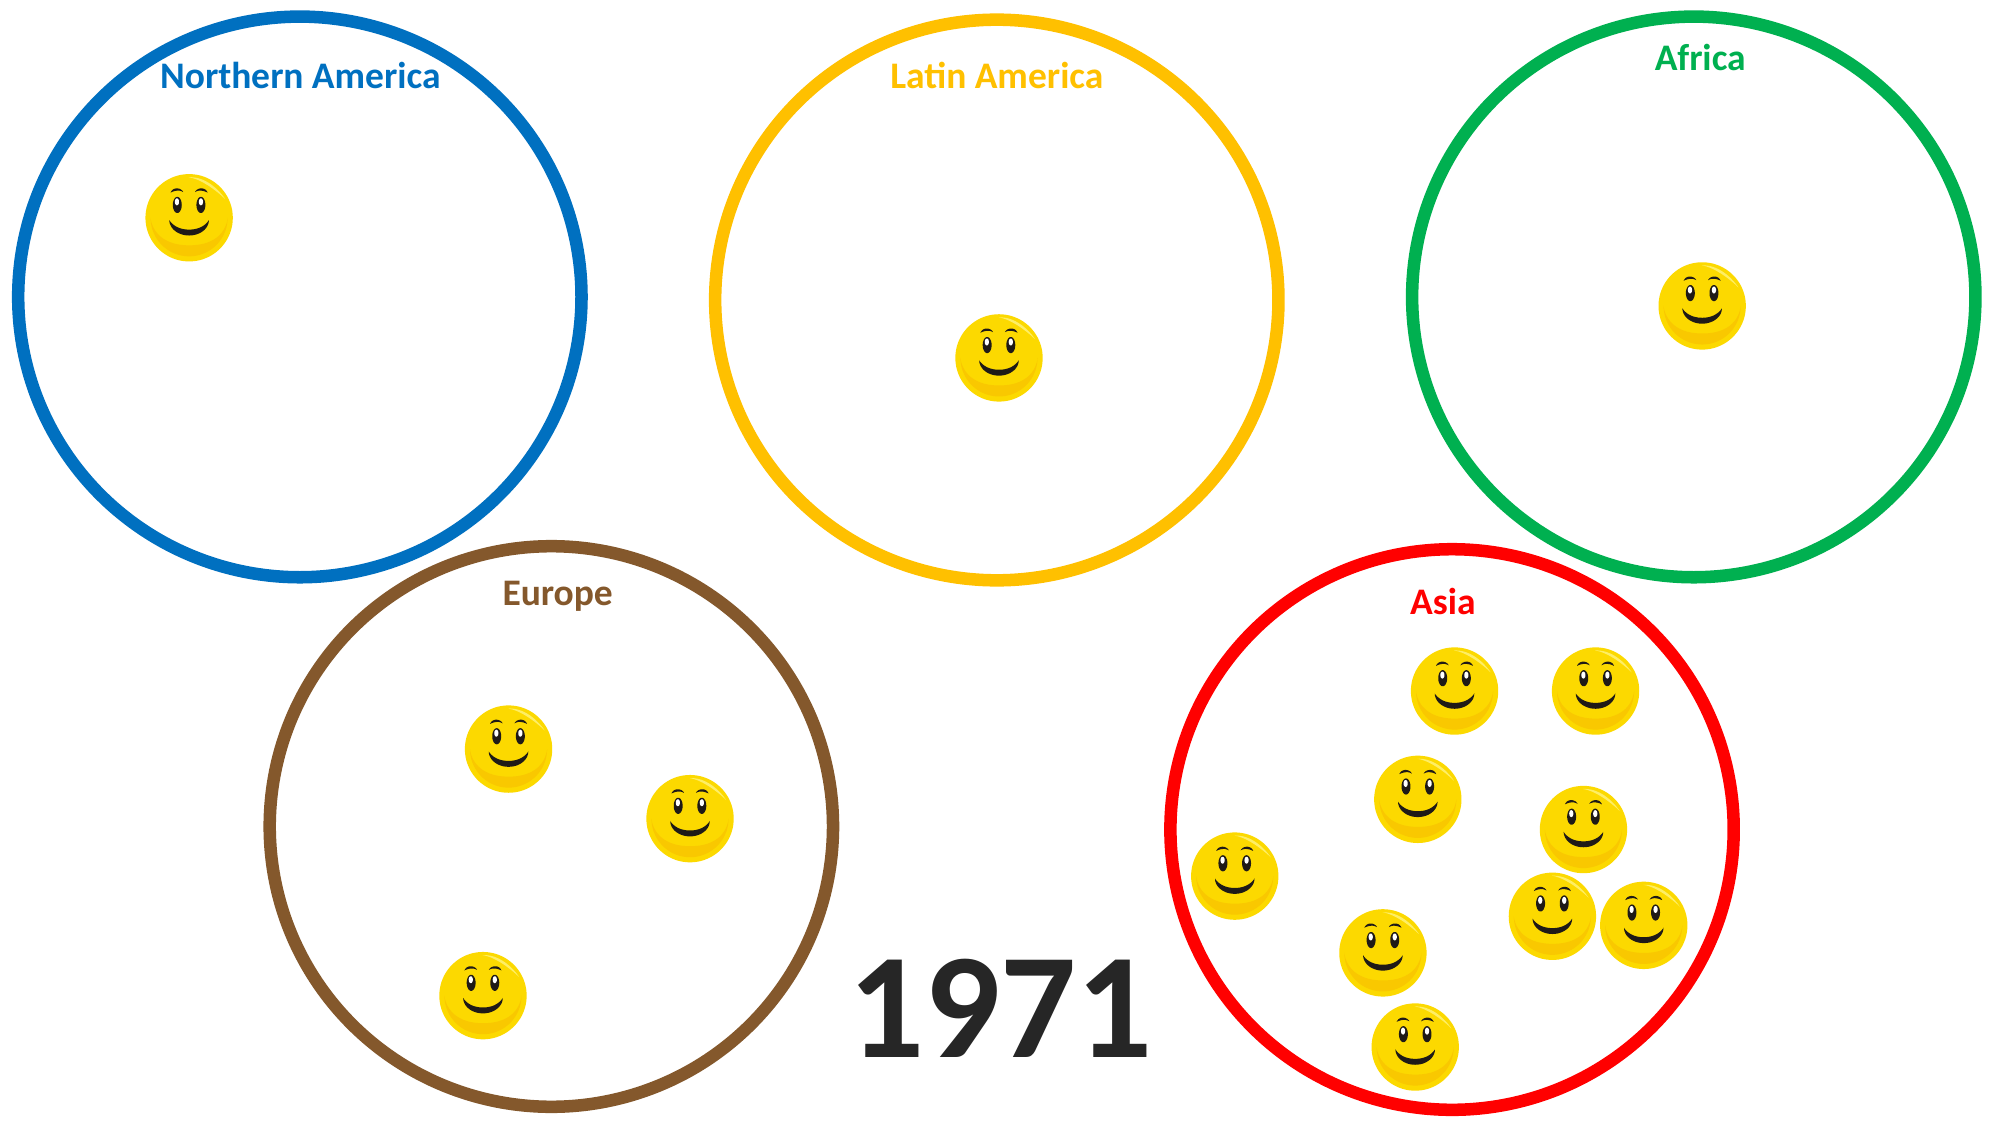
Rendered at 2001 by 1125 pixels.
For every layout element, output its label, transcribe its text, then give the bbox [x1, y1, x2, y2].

text_box Northern America [145, 43, 497, 104]
text_box [268, 545, 835, 1108]
text_box Africa [1640, 25, 1788, 86]
text_box [17, 61, 583, 579]
picture [145, 174, 233, 262]
picture [1339, 909, 1427, 997]
picture [1410, 647, 1499, 735]
picture [1371, 1003, 1459, 1091]
picture [1374, 755, 1462, 843]
picture [1551, 647, 1640, 735]
text_box [1169, 548, 1735, 1111]
picture [955, 314, 1043, 402]
picture [464, 705, 553, 793]
text_box [881, 18, 1112, 43]
picture [1600, 881, 1688, 970]
picture [1658, 262, 1746, 350]
text_box [178, 15, 422, 43]
picture [439, 951, 527, 1040]
text_box [714, 46, 1280, 582]
picture [1508, 785, 1628, 960]
picture [1190, 832, 1279, 920]
picture [646, 774, 734, 863]
text_box 1971 [820, 900, 1181, 1095]
text_box Europe [488, 560, 647, 621]
text_box Latin America [875, 43, 1122, 104]
text_box Asia [1395, 569, 1493, 630]
text_box [1411, 15, 1977, 579]
